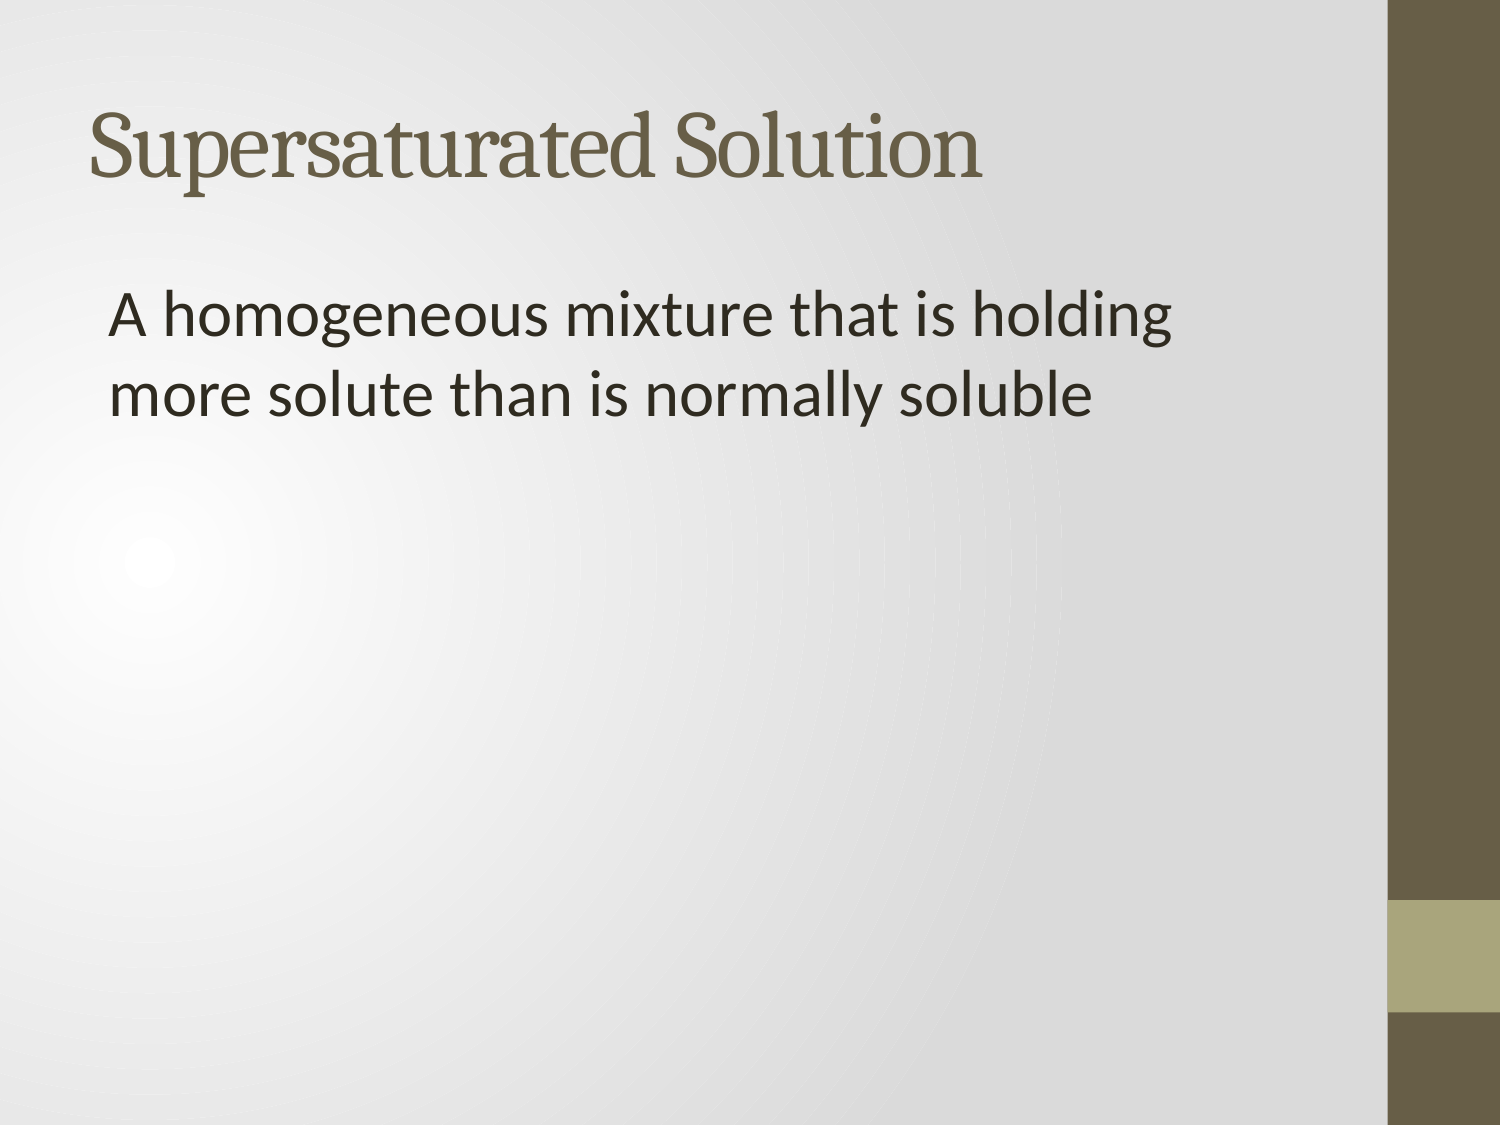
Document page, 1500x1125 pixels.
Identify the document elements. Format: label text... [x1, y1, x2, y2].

title Supersaturated Solution [75, 45, 1325, 233]
list A homogeneous mixture that is holding more solute than is normally soluble [75, 262, 1325, 1050]
